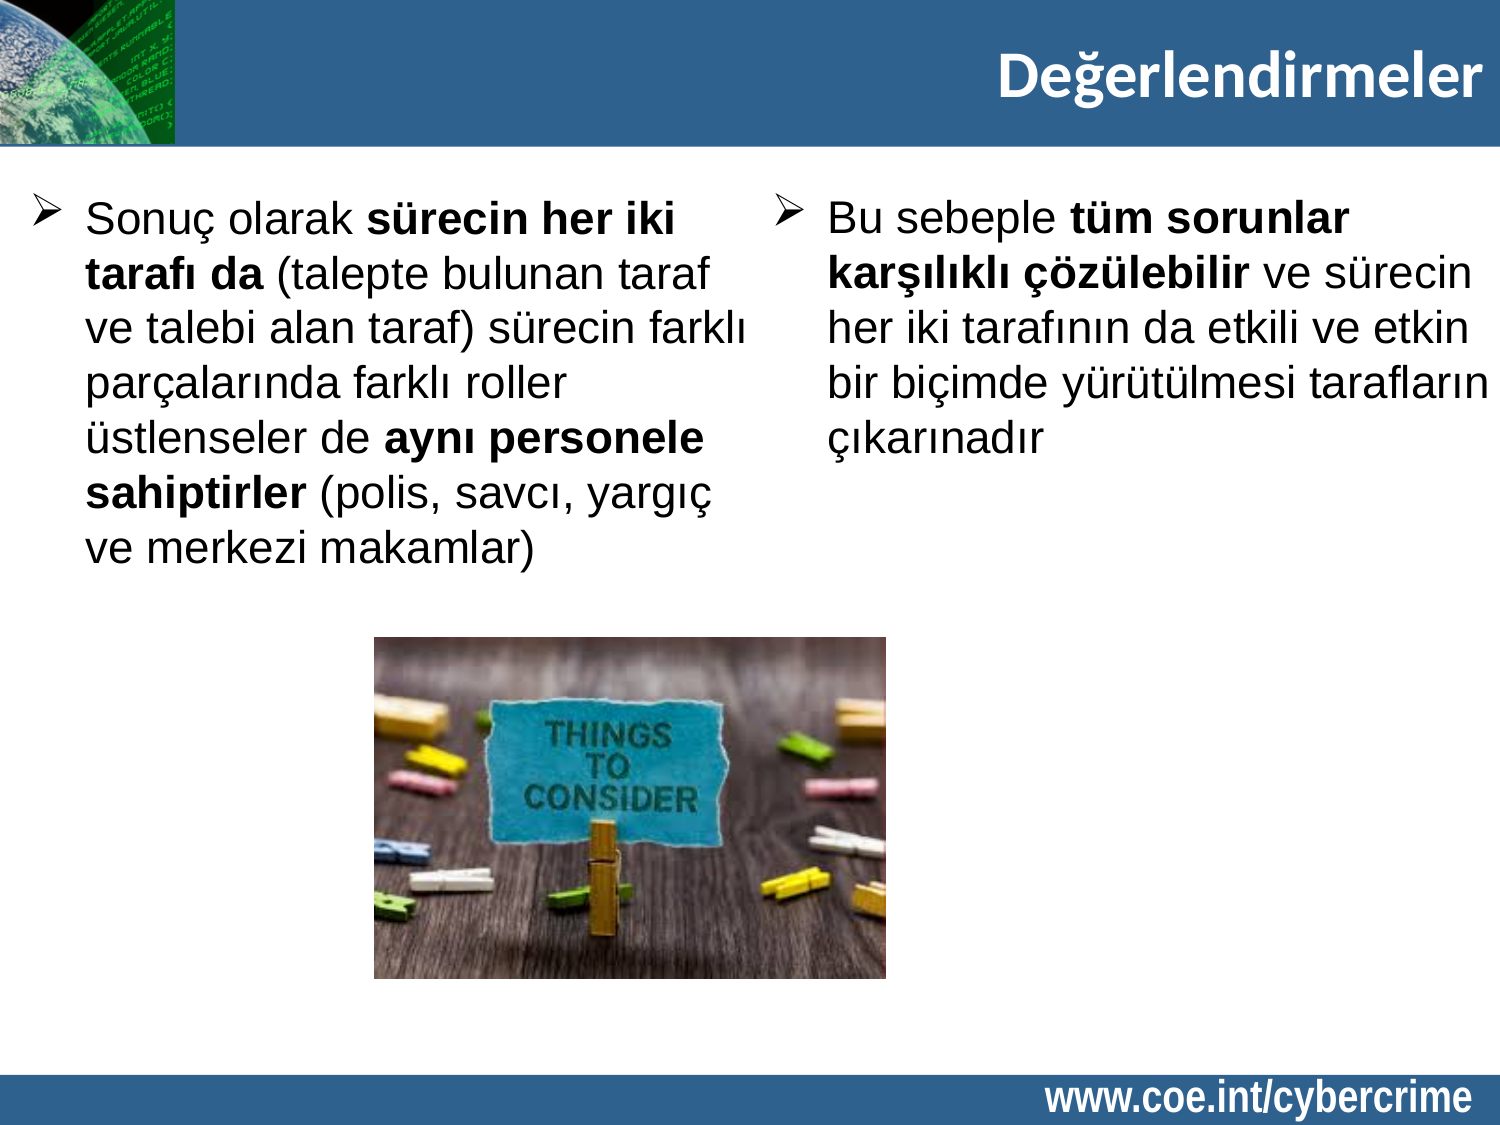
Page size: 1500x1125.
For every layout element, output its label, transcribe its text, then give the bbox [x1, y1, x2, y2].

text_box Sonuç olarak sürecin her iki tarafı da (talepte bulunan taraf ve talebi alan taraf) sürecin farklı parçalarında farklı roller üstlenseler de aynı personele sahiptirler (polis, savcı, yargıç ve merkezi makamlar) [14, 180, 765, 581]
picture [374, 637, 886, 979]
picture [0, 0, 175, 144]
text_box Bu sebeple tüm sorunlar karşılıklı çözülebilir ve sürecin her iki tarafının da etkili ve etkin bir biçimde yürütülmesi tarafların çıkarınadır [756, 180, 1500, 526]
text_box [0, 1073, 1030, 1125]
text_box Değerlendirmeler [177, 0, 1500, 149]
text_box www.coe.int/cybercrime [1030, 1059, 1500, 1125]
